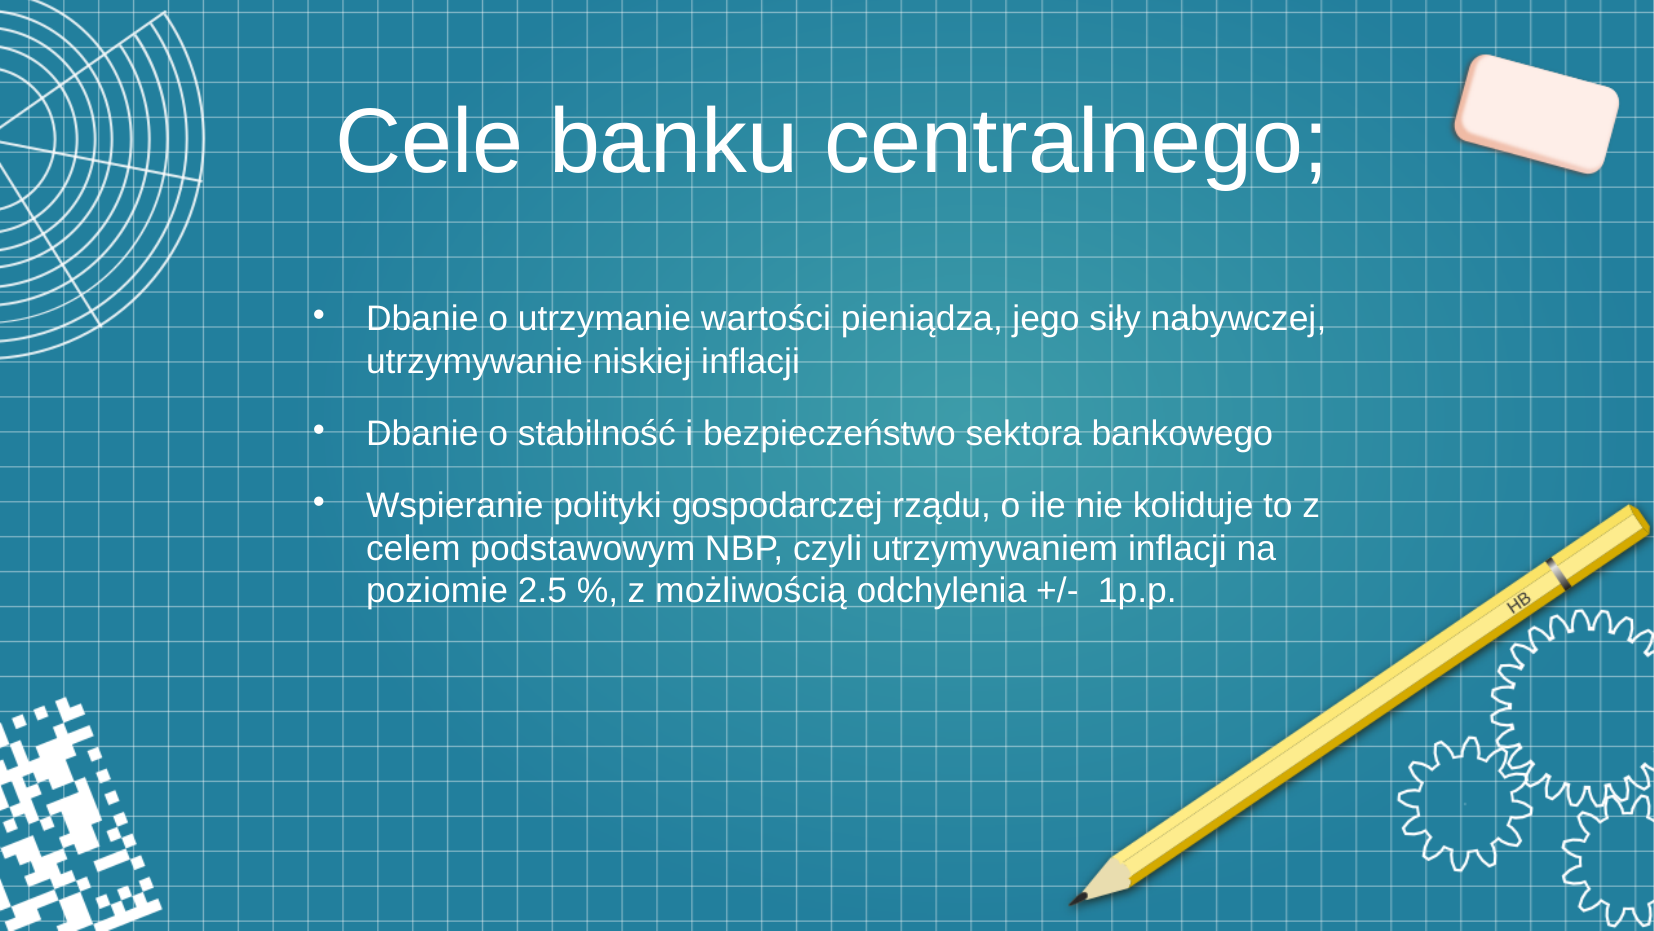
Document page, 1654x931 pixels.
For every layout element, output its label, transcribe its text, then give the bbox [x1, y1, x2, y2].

title Cele banku centralnego; [88, 29, 1577, 243]
list Dbanie o utrzymanie wartości pieniądza, jego siły nabywczej, utrzymywanie niskiej inflacji Dbanie o stabilność i bezpieczeństwo sektora bankowego Wspieranie polityki gospodarczej rządu, o ile nie koliduje to z celem podstawowym NBP, czyli utrzymywaniem inflacji na poziomie 2.5 %, z możliwością odchylenia +/- 1p.p. [295, 295, 1418, 747]
picture [0, 0, 1654, 931]
